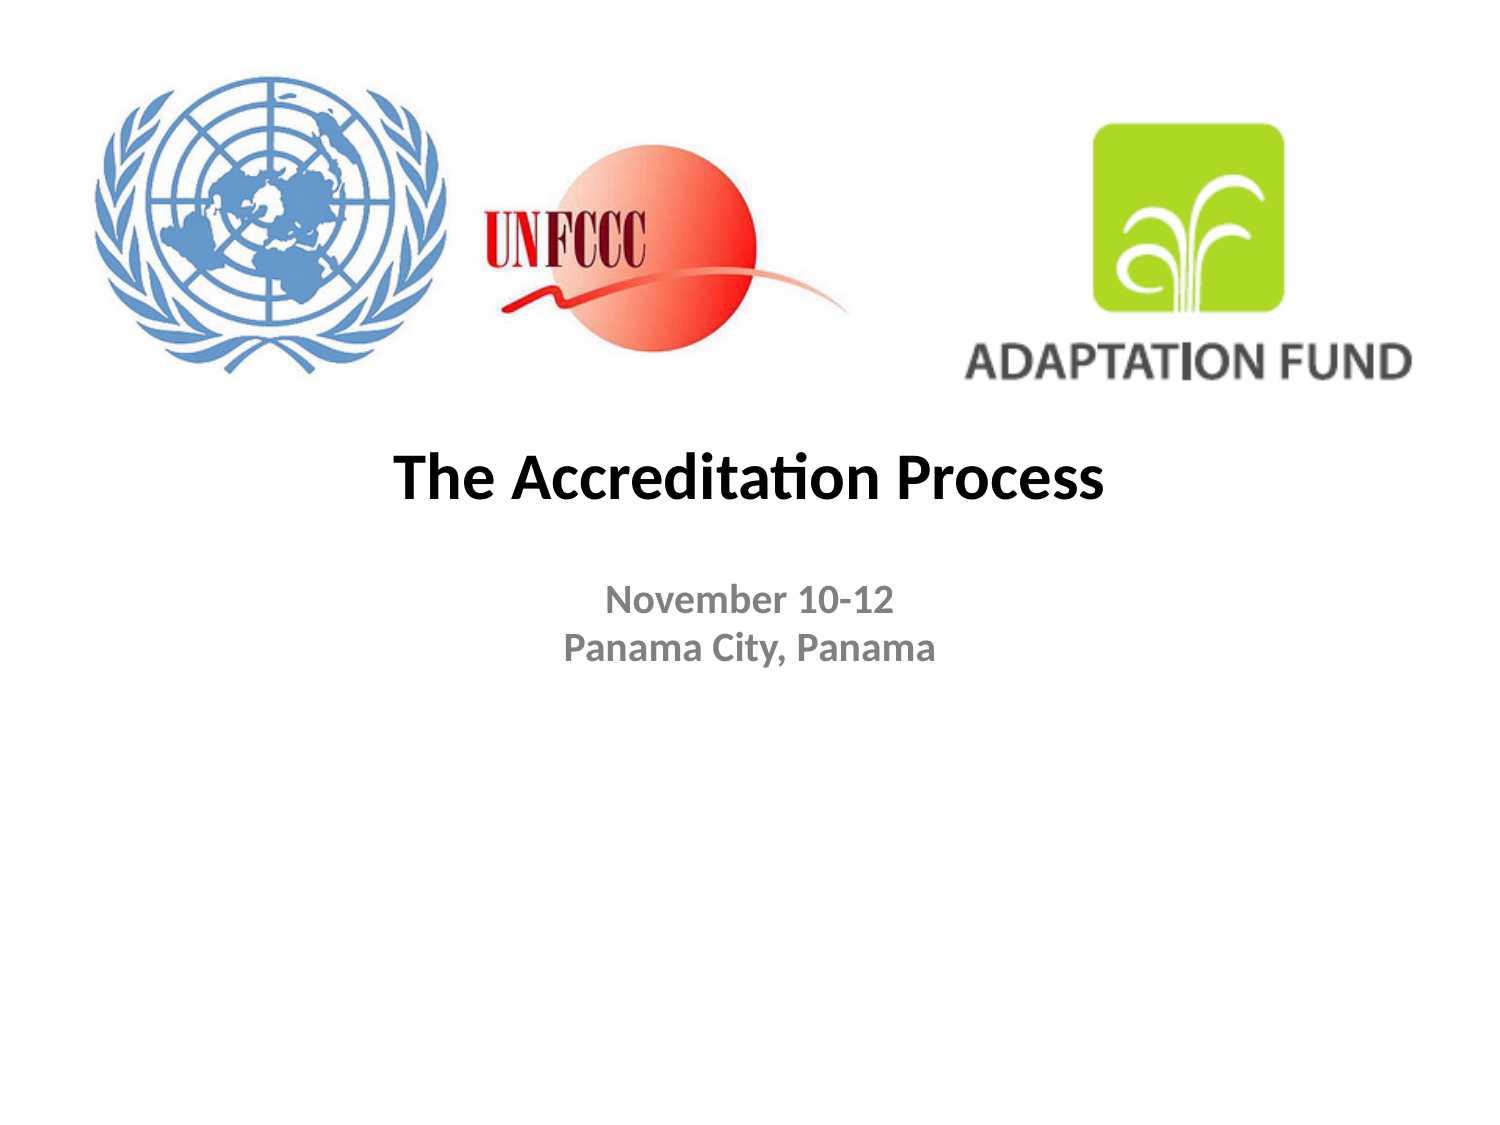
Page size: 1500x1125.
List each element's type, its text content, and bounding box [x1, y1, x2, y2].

picture [924, 37, 1459, 517]
picture [87, 56, 869, 401]
subtitle The Accreditation Process November 10-12 Panama City, Panama [162, 425, 1338, 975]
